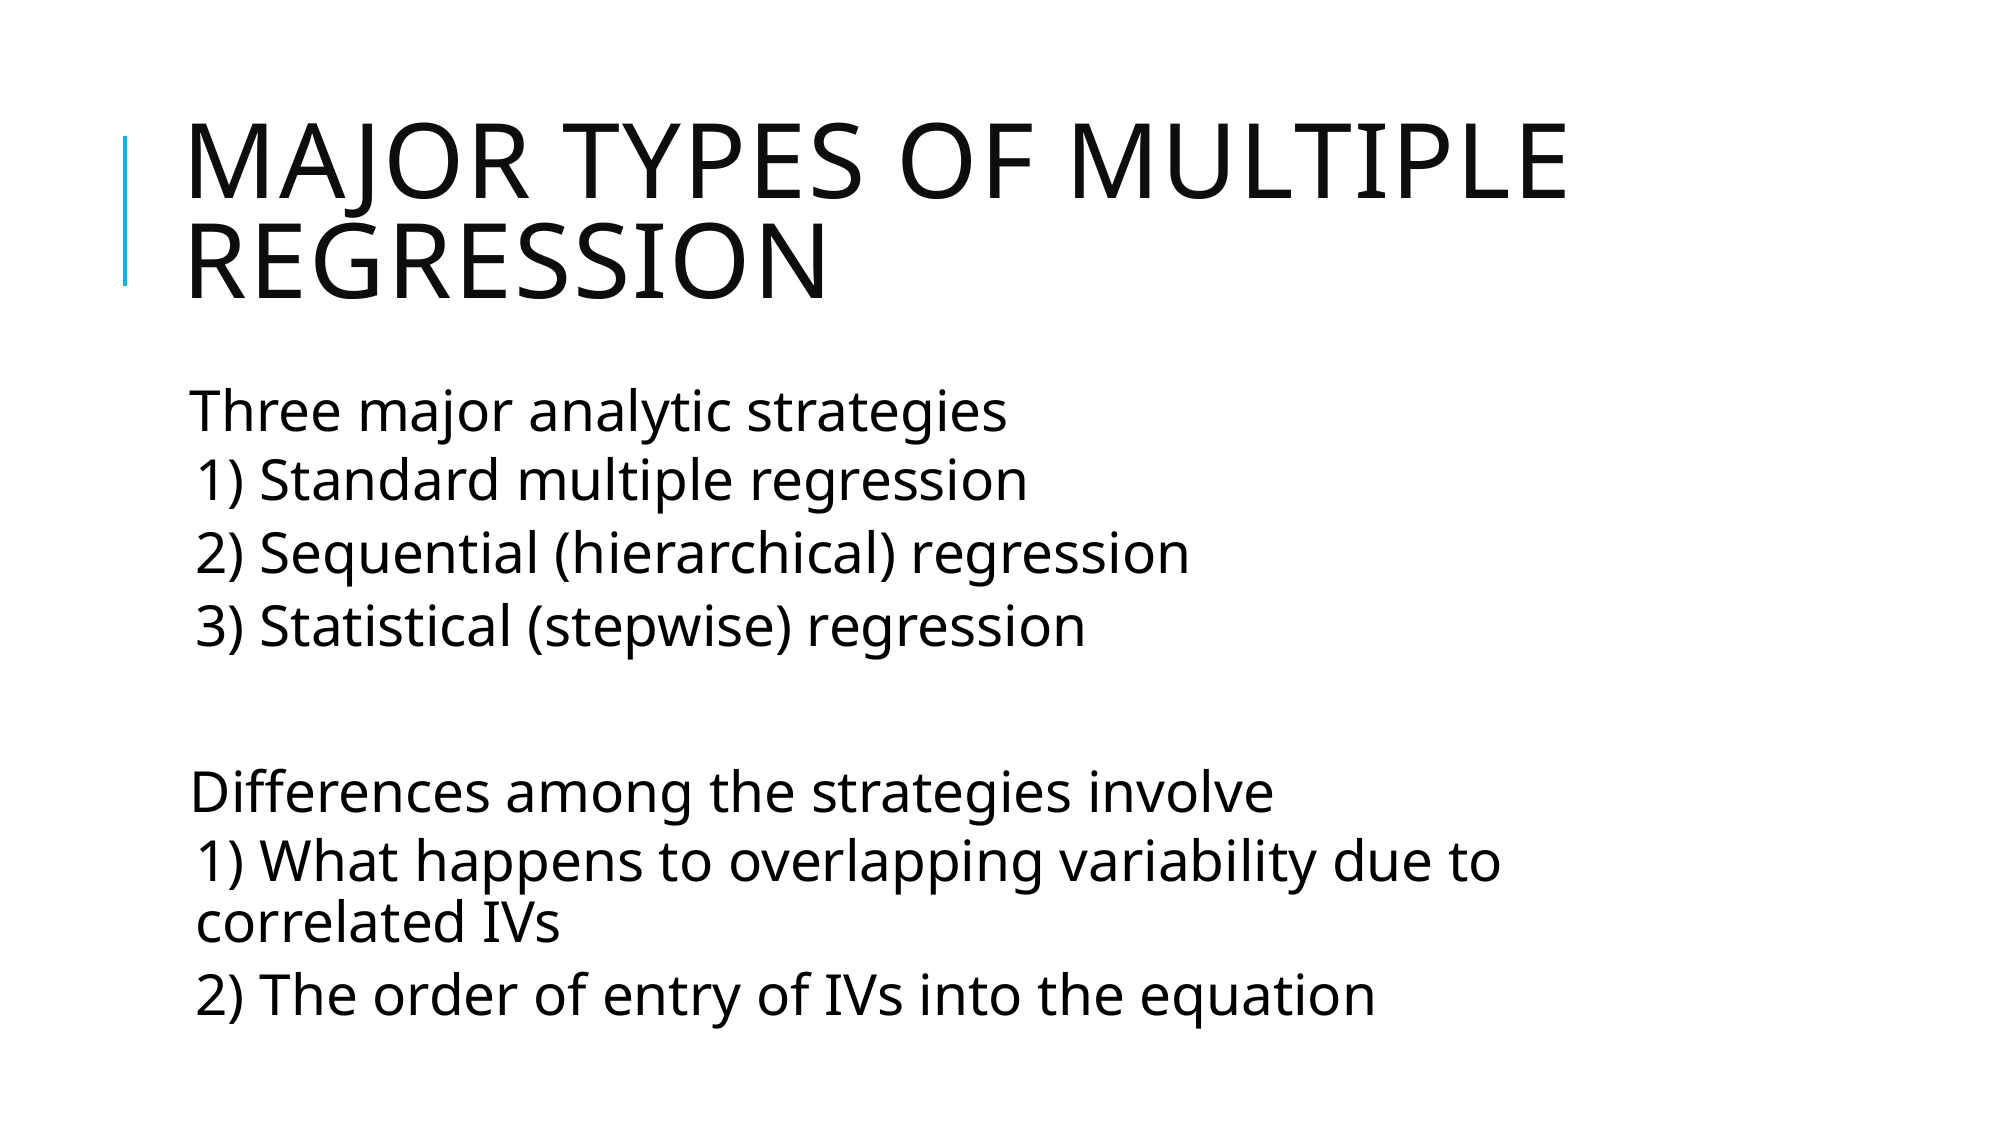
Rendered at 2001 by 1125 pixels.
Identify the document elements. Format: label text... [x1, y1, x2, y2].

title Major Types of Multiple Regression [168, 96, 1763, 342]
list Three major analytic strategies 1) Standard multiple regression 2) Sequential (hierarchical) regression 3) Statistical (stepwise) regression Differences among the strategies involve 1) What happens to overlapping variability due to correlated IVs 2) The order of entry of IVs into the equation [168, 375, 1763, 1035]
